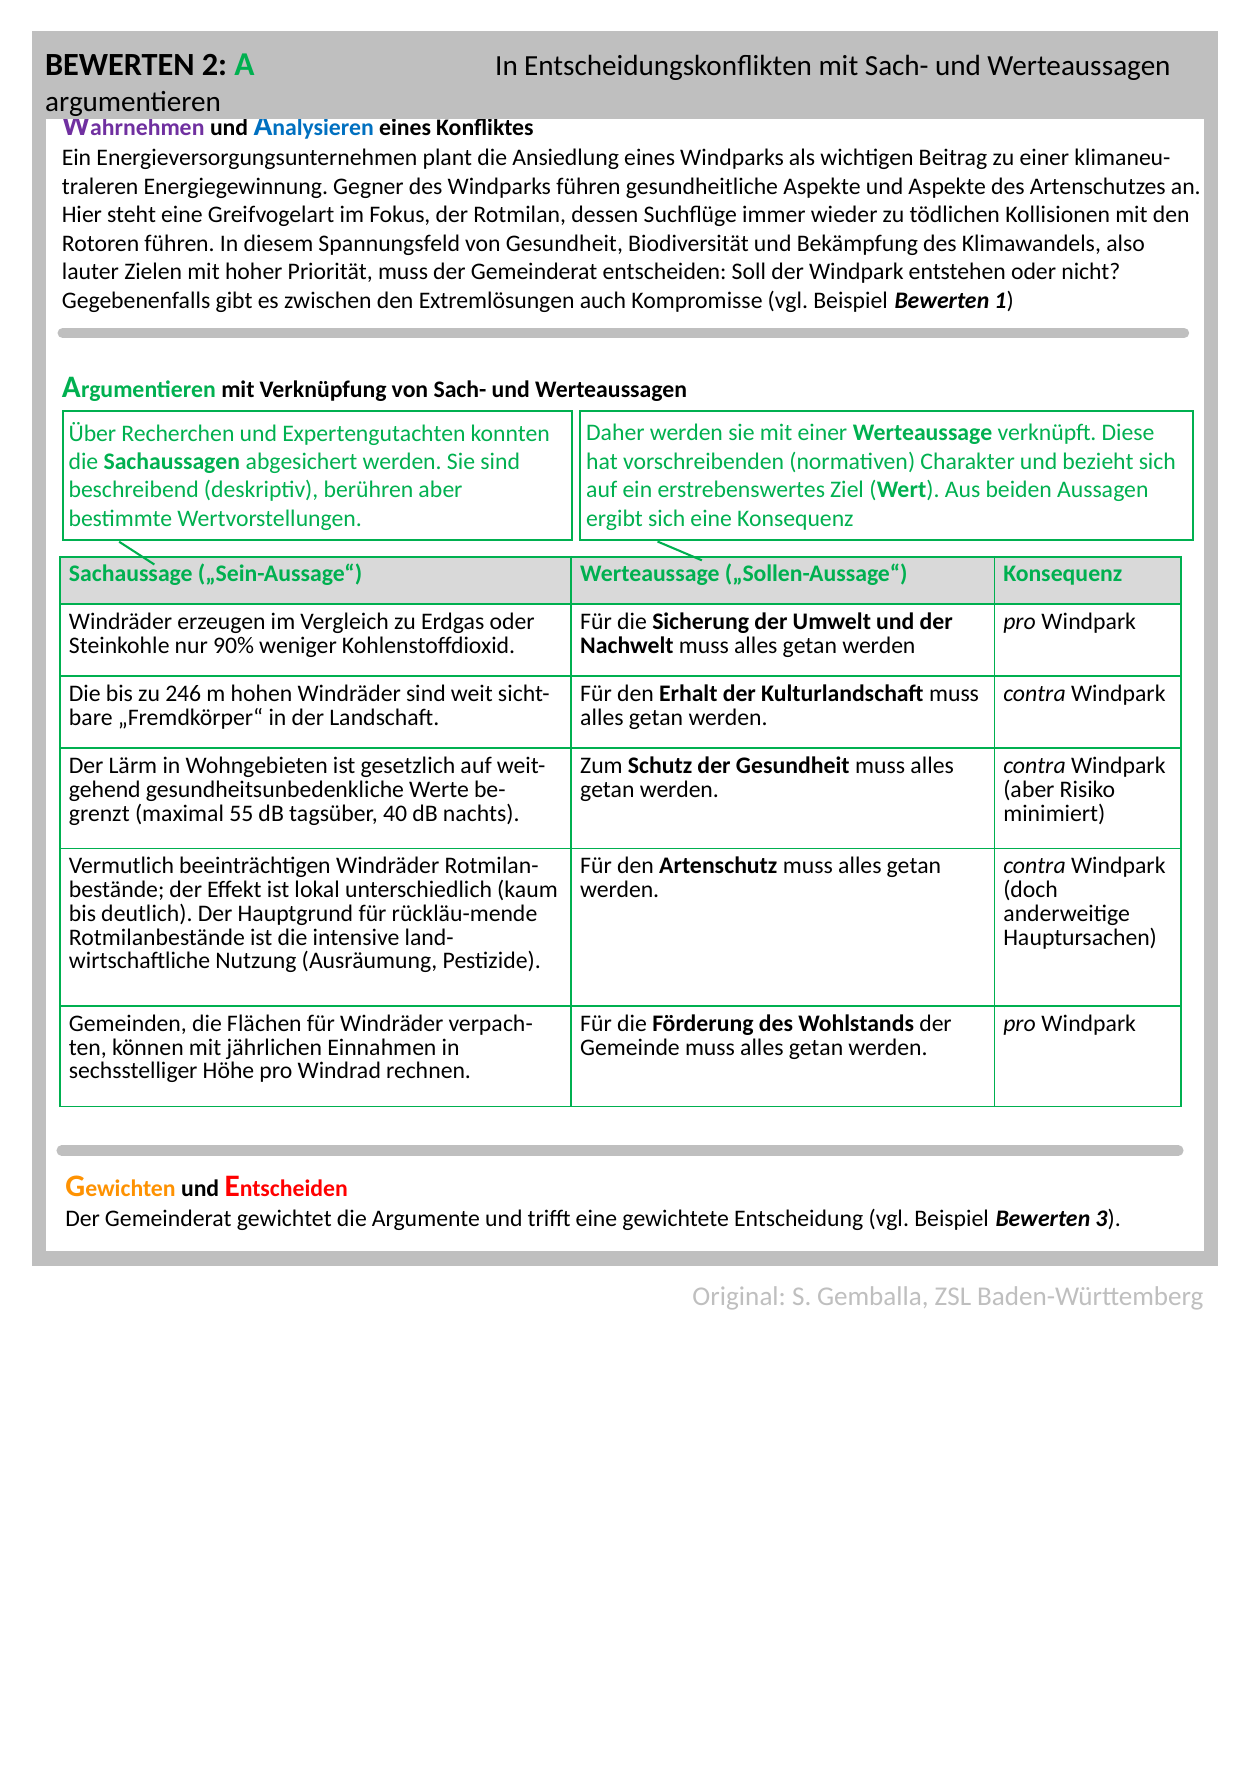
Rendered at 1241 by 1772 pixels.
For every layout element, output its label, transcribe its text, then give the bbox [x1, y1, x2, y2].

table_cell Der Lärm in Wohngebieten ist gesetzlich auf weit-gehend gesundheitsunbedenkliche Werte be-grenzt (maximal 55 dB tagsüber, 40 dB nachts). [61, 749, 570, 848]
table_cell Zum Schutz der Gesundheit muss alles getan werden. [572, 749, 994, 848]
text_box Original: S. Gemballa, ZSL Baden-Württemberg [291, 1270, 1219, 1318]
text_box [38, 37, 1212, 1260]
table_cell pro Windpark [995, 1007, 1180, 1106]
table_cell Für die Förderung des Wohlstands der Gemeinde muss alles getan werden. [572, 1007, 994, 1106]
text_box Gewichten und Entscheiden Der Gemeinderat gewichtet die Argumente und trifft eine gewichtete Entscheidung (vgl. Beispiel Bewerten 3). [50, 1158, 1184, 1239]
text_box [46, 119, 1204, 1163]
table_cell contra Windpark (doch anderweitige Hauptursachen) [995, 849, 1180, 1005]
text_box Daher werden sie mit einer Werteaussage verknüpft. Diese hat vorschreibenden (normativen) Charakter und bezieht sich auf ein erstrebenswertes Ziel (Wert). Aus beiden Aussagen ergibt sich eine Konsequenz [579, 410, 1194, 562]
table_cell pro Windpark [995, 605, 1180, 675]
table_header Sachaussage („Sein-Aussage“) [61, 558, 570, 603]
table_cell Für den Erhalt der Kulturlandschaft muss alles getan werden. [572, 677, 994, 747]
table_cell Für die Sicherung der Umwelt und der Nachwelt muss alles getan werden [572, 605, 994, 675]
table_cell Gemeinden, die Flächen für Windräder verpach-ten, können mit jährlichen Einnahmen in sechsstelliger Höhe pro Windrad rechnen. [61, 1007, 570, 1106]
table_cell Windräder erzeugen im Vergleich zu Erdgas oder Steinkohle nur 90% weniger Kohlenstoffdioxid. [61, 605, 570, 675]
table_cell contra Windpark (aber Risiko minimiert) [995, 749, 1180, 848]
text_box BEWERTEN 2: A In Entscheidungskonflikten mit Sach- und Werteaussagen argumentieren [42, 40, 1212, 119]
table_cell contra Windpark [995, 677, 1180, 747]
text_box Argumentieren mit Verknüpfung von Sach- und Werteaussagen [47, 359, 747, 412]
table_header Konsequenz [995, 558, 1180, 603]
table_cell Vermutlich beeinträchtigen Windräder Rotmilan-bestände; der Effekt ist lokal unterschiedlich (kaum bis deutlich). Der Hauptgrund für rückläu-mende Rotmilanbestände ist die intensive land-wirtschaftliche Nutzung (Ausräumung, Pestizide). [61, 849, 570, 1005]
table_cell Für den Artenschutz muss alles getan werden. [572, 849, 994, 1005]
text_box Wahrnehmen und Analysieren eines Konfliktes Ein Energieversorgungsunternehmen plant die Ansiedlung eines Windparks als wichtigen Beitrag zu einer klimaneu-traleren Energiegewinnung. Gegner des Windparks führen gesundheitliche Aspekte und Aspekte des Artenschutzes an. Hier steht eine Greifvogelart im Fokus, der Rotmilan, dessen Suchflüge immer wieder zu tödlichen Kollisionen mit den Rotoren führen. In diesem Spannungsfeld von Gesundheit, Biodiversität und Bekämpfung des Klimawandels, also lauter Zielen mit hoher Priorität, muss der Gemeinderat entscheiden: Soll der Windpark entstehen oder nicht? Gegebenenfalls gibt es zwischen den Extremlösungen auch Kompromisse (vgl. Beispiel Bewerten 1) [47, 97, 1219, 321]
table_header Werteaussage („Sollen-Aussage“) [572, 558, 994, 603]
text_box Über Recherchen und Expertengutachten konnten die Sachaussagen abgesichert werden. Sie sind beschreibend (deskriptiv), berühren aber bestimmte Wertvorstellungen. [62, 410, 573, 566]
table_cell Die bis zu 246 m hohen Windräder sind weit sicht-bare „Fremdkörper“ in der Landschaft. [61, 677, 570, 747]
